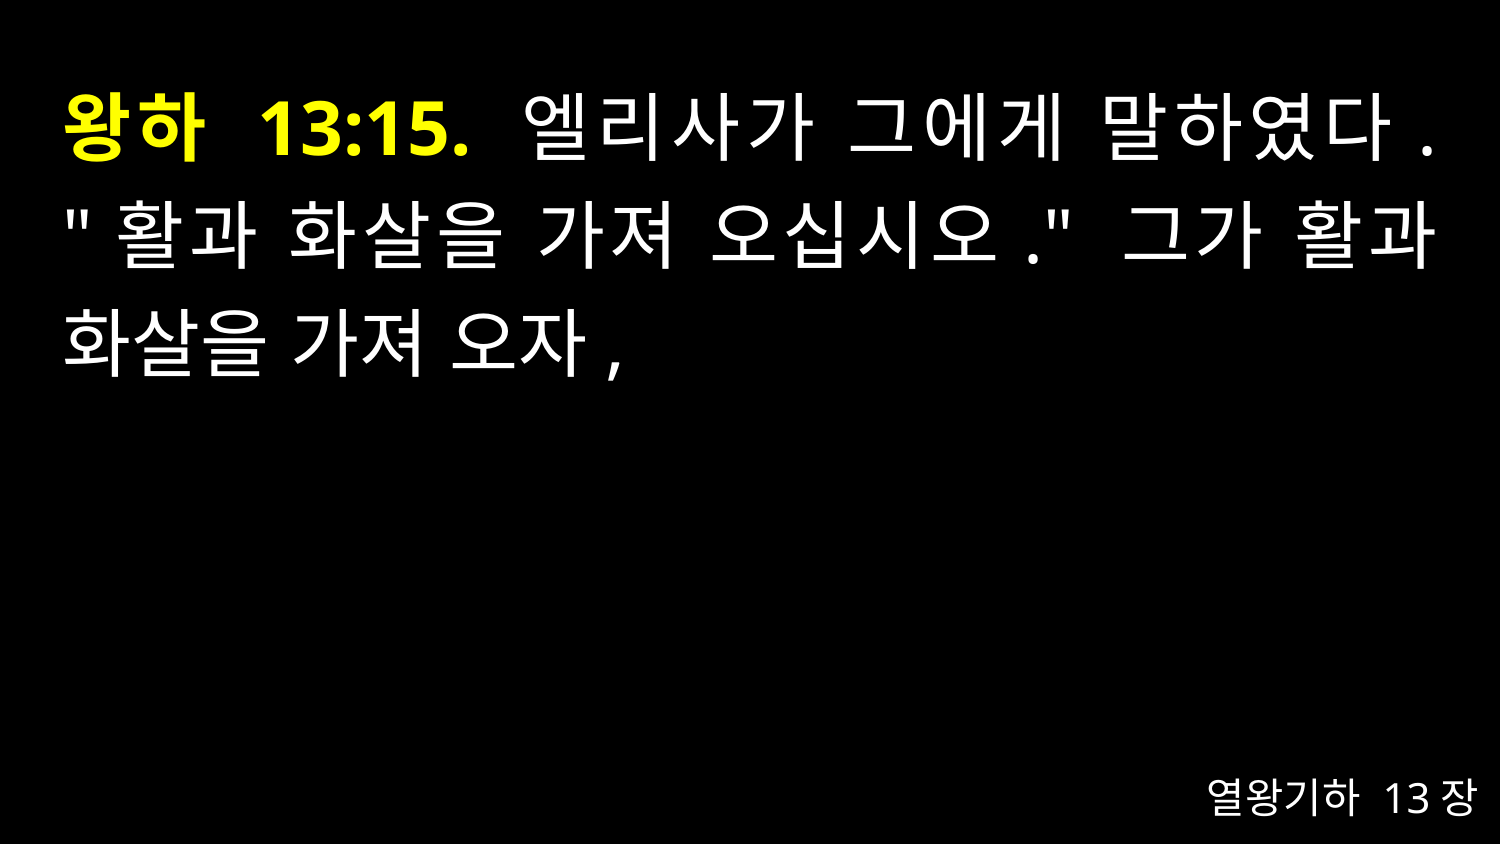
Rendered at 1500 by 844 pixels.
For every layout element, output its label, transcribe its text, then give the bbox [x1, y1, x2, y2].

title 왕하 13:15. 엘리사가 그에게 말하였다. "활과 화살을 가져 오십시오." 그가 활과 화살을 가져 오자, [0, 0, 1500, 844]
subtitle 열왕기하 13장 [916, 770, 1500, 844]
